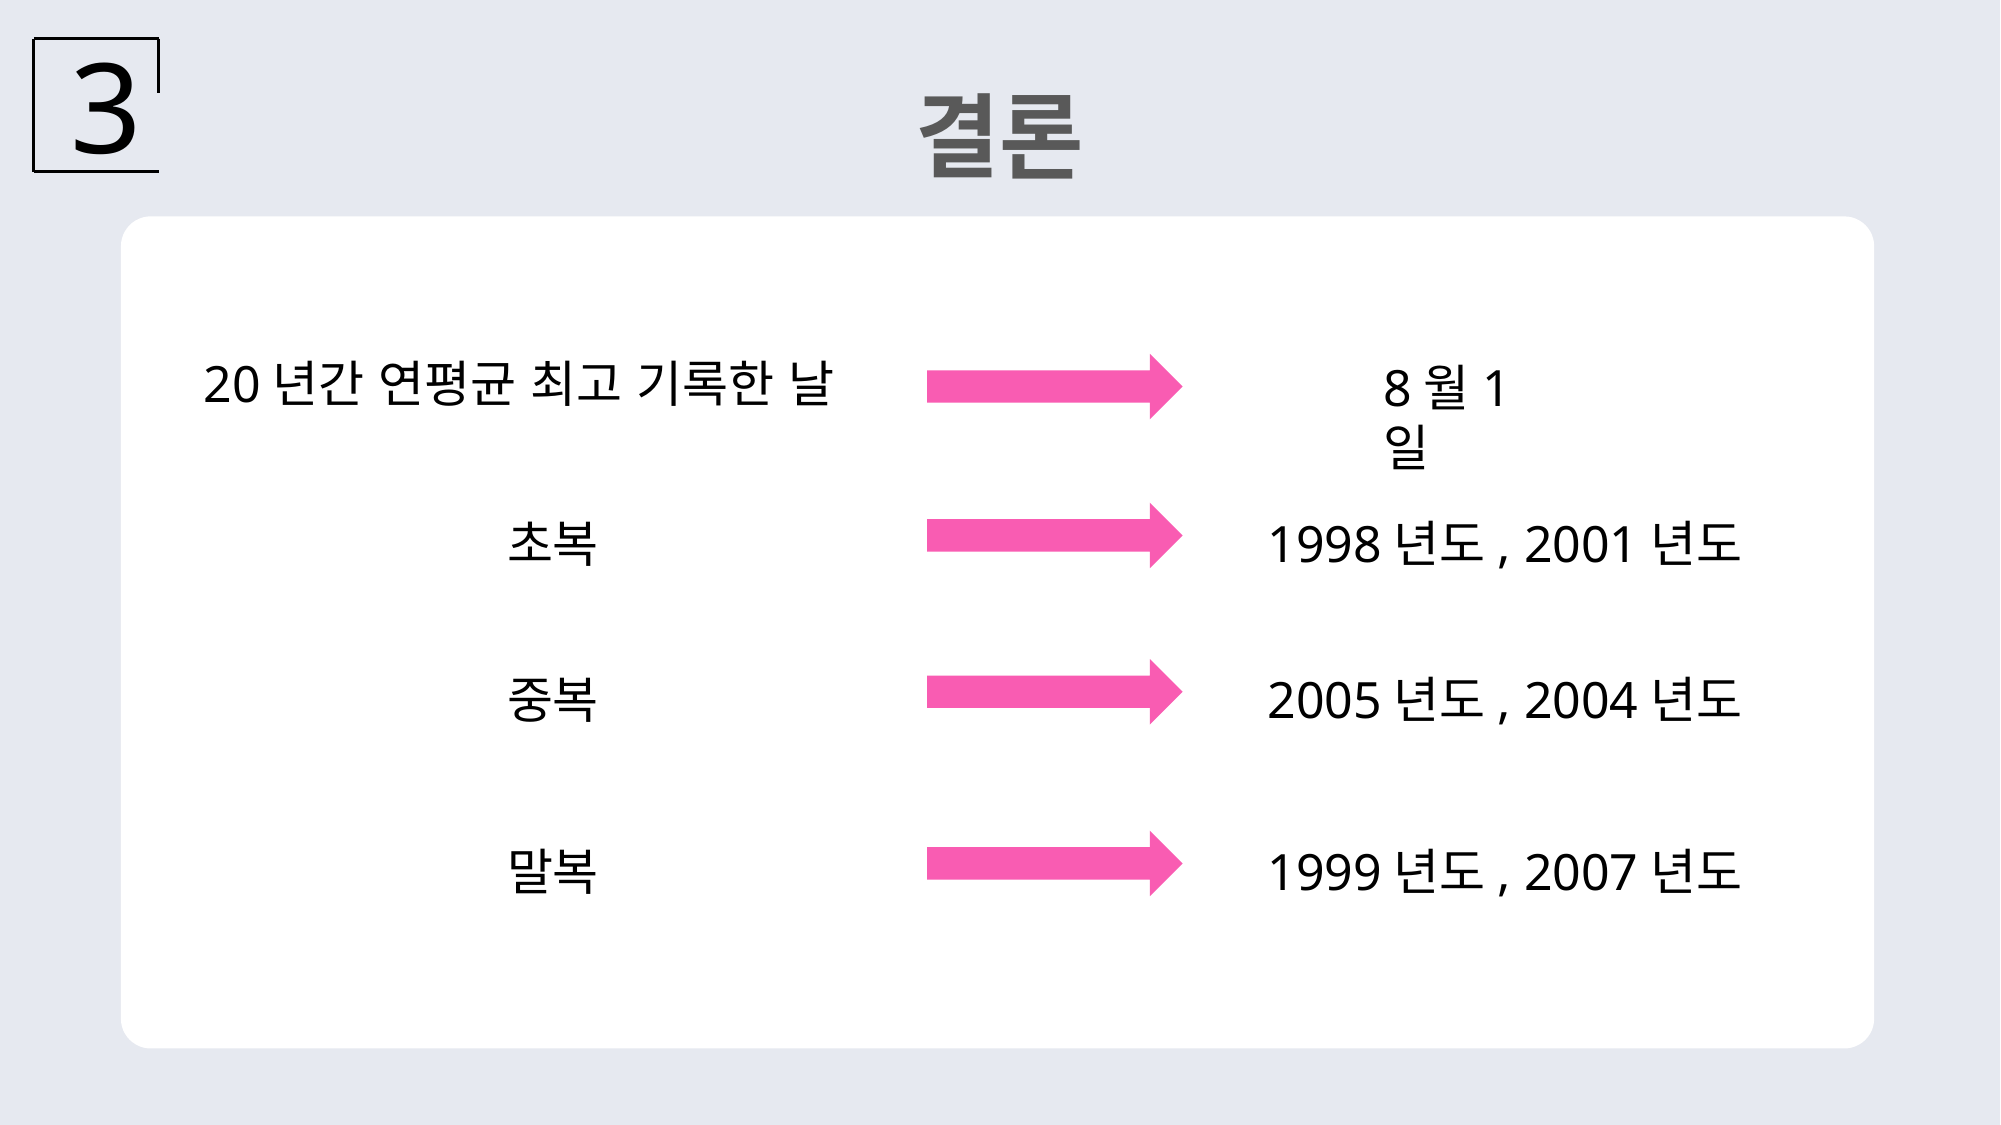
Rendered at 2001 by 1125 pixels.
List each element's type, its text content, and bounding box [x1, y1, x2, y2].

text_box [249, 505, 1772, 581]
text_box 20년간 연평균 최고 기록한 날 [189, 344, 918, 420]
text_box 결론 [0, 16, 2000, 196]
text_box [249, 661, 1772, 738]
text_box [249, 833, 1772, 909]
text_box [33, 21, 166, 189]
text_box [927, 353, 1183, 420]
text_box [119, 215, 1876, 1050]
text_box 8월1일 [1368, 348, 1576, 484]
